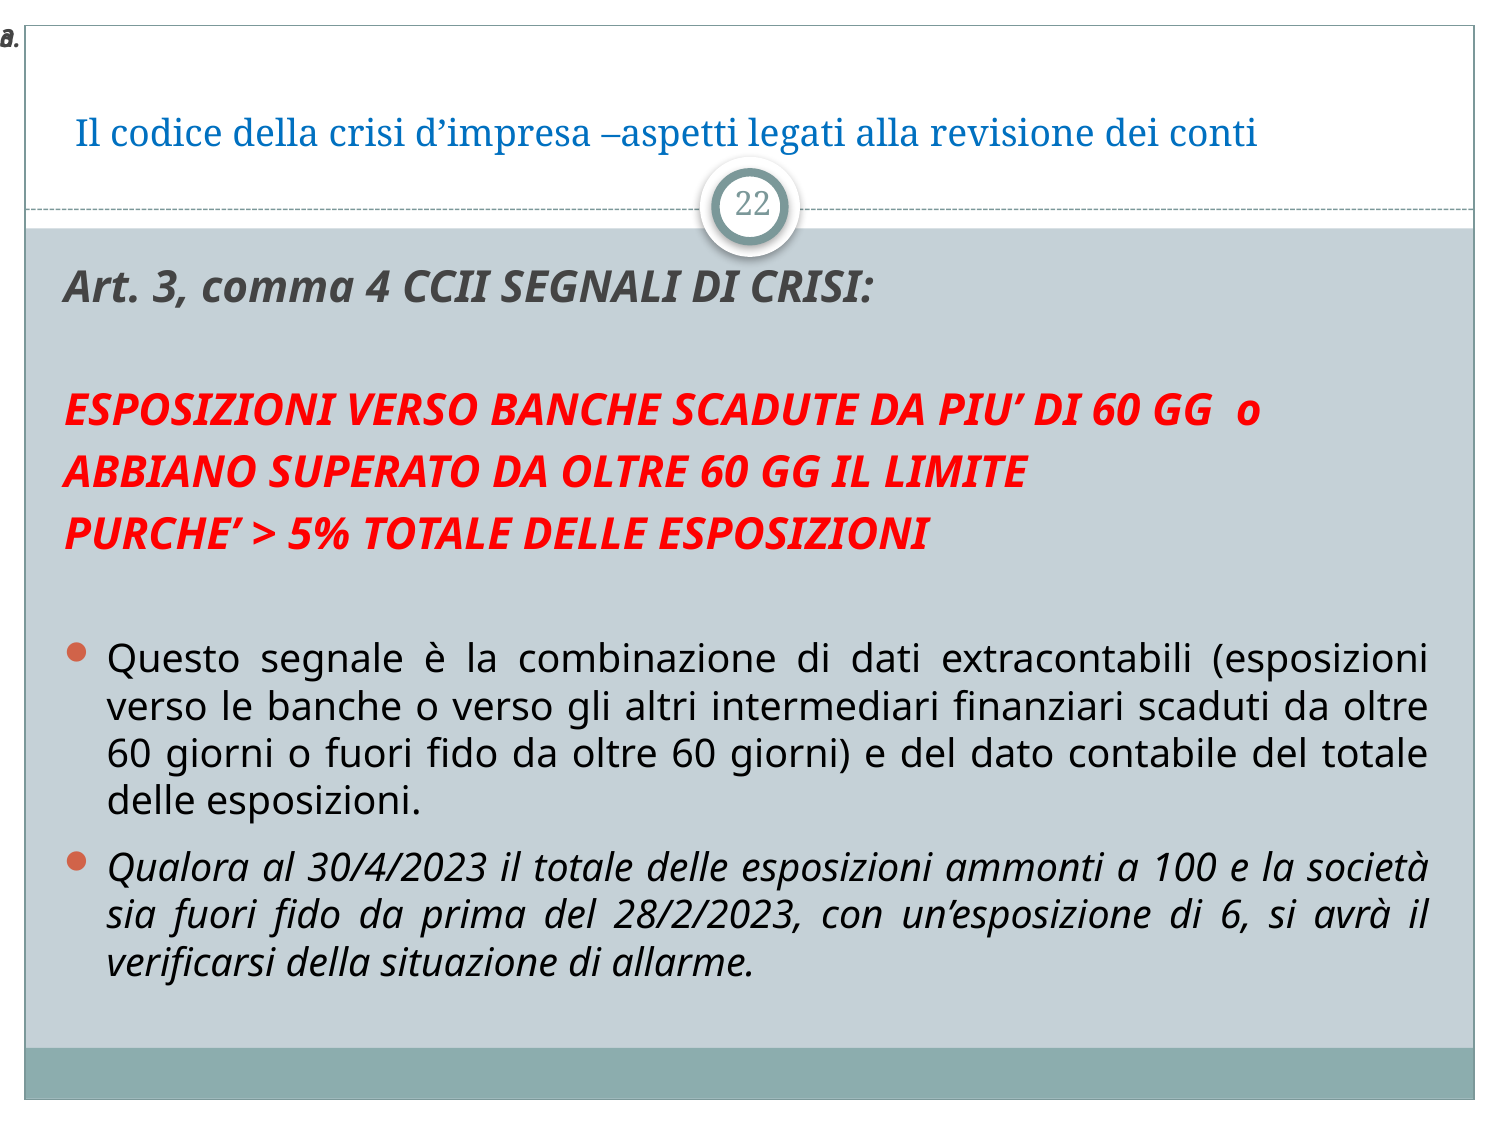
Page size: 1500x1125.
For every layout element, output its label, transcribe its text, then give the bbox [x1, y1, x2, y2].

text_box a [0, 22, 15, 53]
slide_number 22 [715, 168, 791, 241]
list Art. 3, comma 4 CCII SEGNALI DI CRISI: ESPOSIZIONI VERSO BANCHE SCADUTE DA PIU’ DI 60 GG o ABBIANO SUPERATO DA OLTRE 60 GG IL LIMITE PURCHE’ > 5% TOTALE DELLE ESPOSIZIONI Questo segnale è la combinazione di dati extracontabili (esposizioni verso le banche o verso gli altri intermediari finanziari scaduti da oltre 60 giorni o fuori fido da oltre 60 giorni) e del dato contabile del totale delle esposizioni. Qualora al 30/4/2023 il totale delle esposizioni ammonti a 100 e la società sia fuori fido da prima del 28/2/2023, con un’esposizione di 6, si avrà il verificarsi della situazione di allarme. [49, 250, 1445, 1001]
text_box 3. [15, 22, 28, 53]
title Il codice della crisi d’impresa –aspetti legati alla revisione dei conti [49, 37, 1450, 162]
